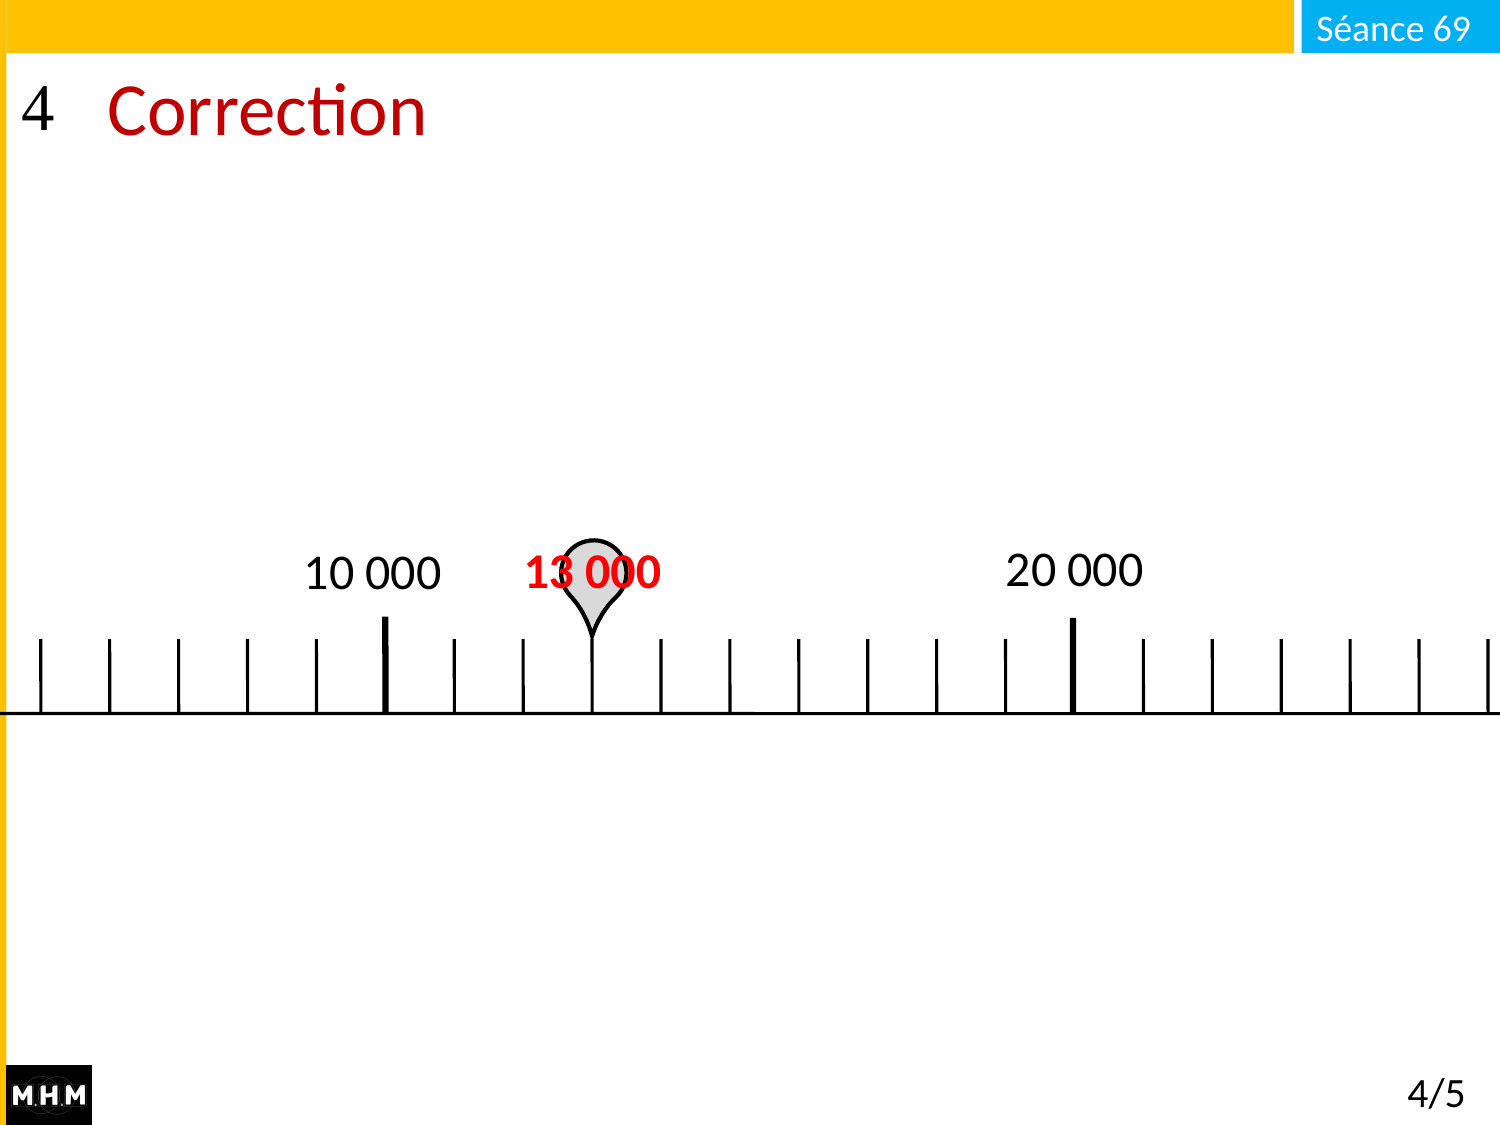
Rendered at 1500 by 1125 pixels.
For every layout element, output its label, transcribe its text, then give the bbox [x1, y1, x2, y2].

list 4/5 [1373, 1064, 1500, 1125]
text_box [0, 616, 1500, 715]
text_box 20 000 [991, 529, 1177, 604]
title Correction [92, 29, 1387, 192]
text_box 10 000 [289, 531, 494, 607]
text_box 13 000 [508, 530, 692, 606]
text_box [575, 606, 611, 614]
picture [6, 1065, 92, 1125]
